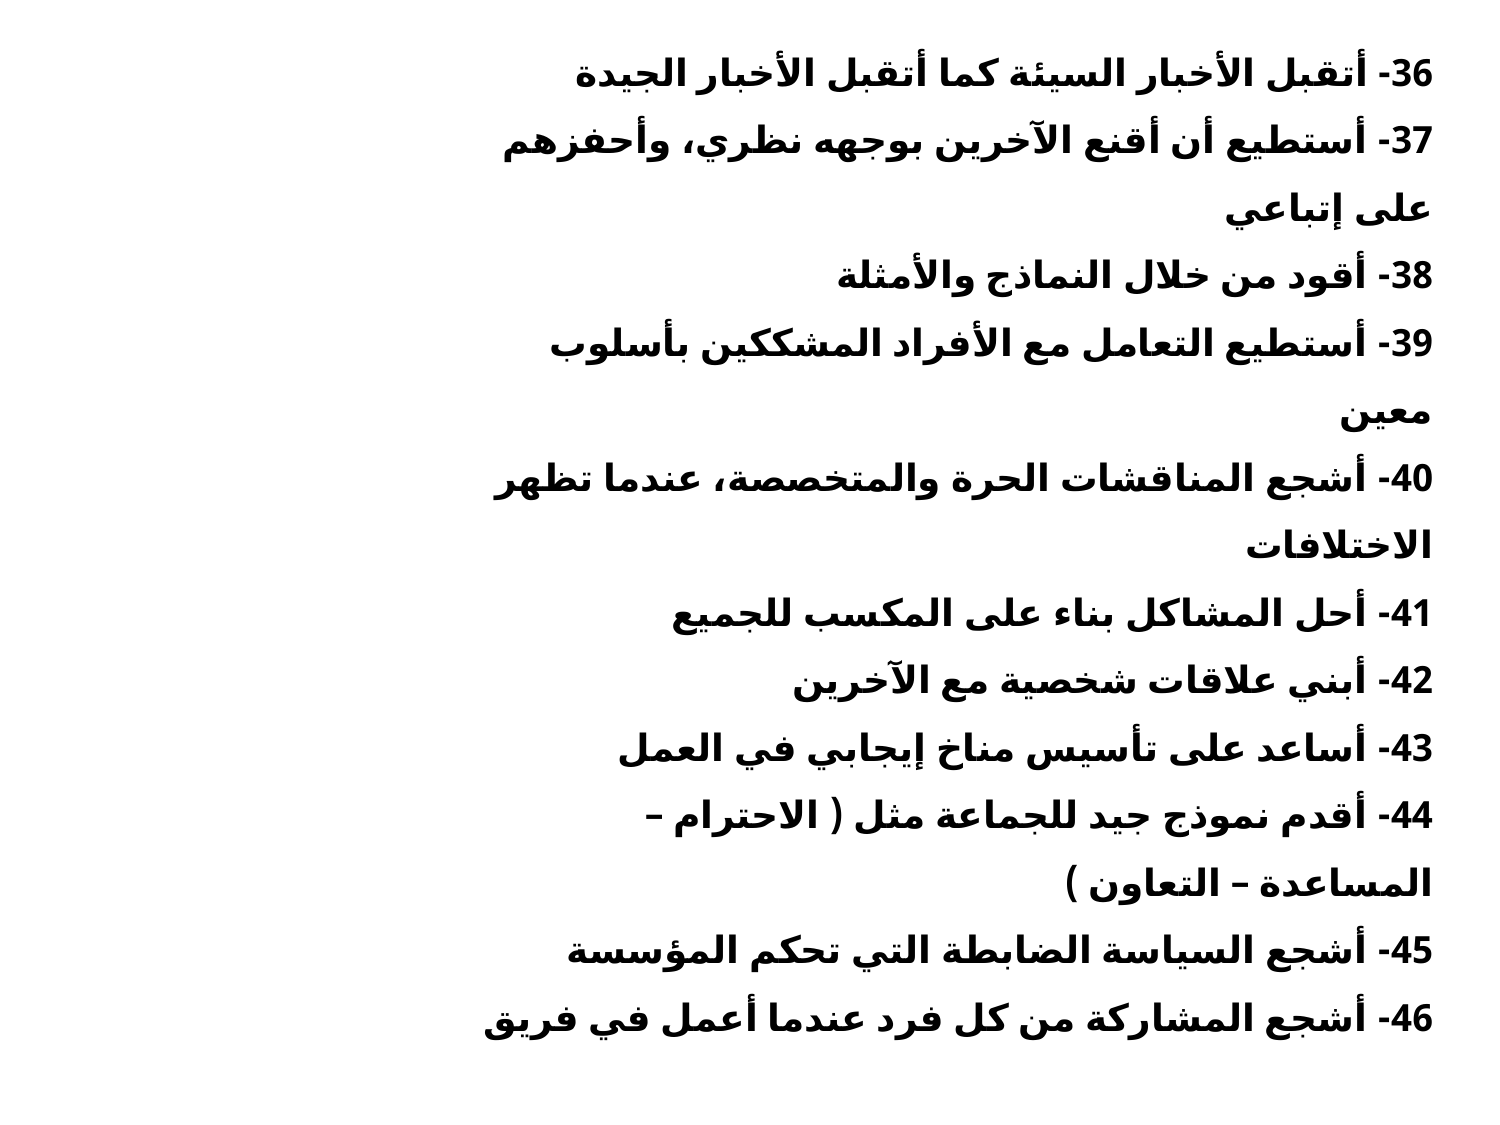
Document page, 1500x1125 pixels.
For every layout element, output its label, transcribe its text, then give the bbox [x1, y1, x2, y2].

text_box 36- أتقبل الأخبار السيئة كما أتقبل الأخبار الجيدة 37- أستطيع أن أقنع الآخرين بوجهه نظري، وأحفزهم على إتباعي 38- أقود من خلال النماذج والأمثلة 39- أستطيع التعامل مع الأفراد المشككين بأسلوب معين 40- أشجع المناقشات الحرة والمتخصصة، عندما تظهر الاختلافات 41- أحل المشاكل بناء على المكسب للجميع 42- أبني علاقات شخصية مع الآخرين 43- أساعد على تأسيس مناخ إيجابي في العمل 44- أقدم نموذج جيد للجماعة مثل ( الاحترام –المساعدة – التعاون ) 45- أشجع السياسة الضابطة التي تحكم المؤسسة 46- أشجع المشاركة من كل فرد عندما أعمل في فريق [467, 18, 1448, 1047]
